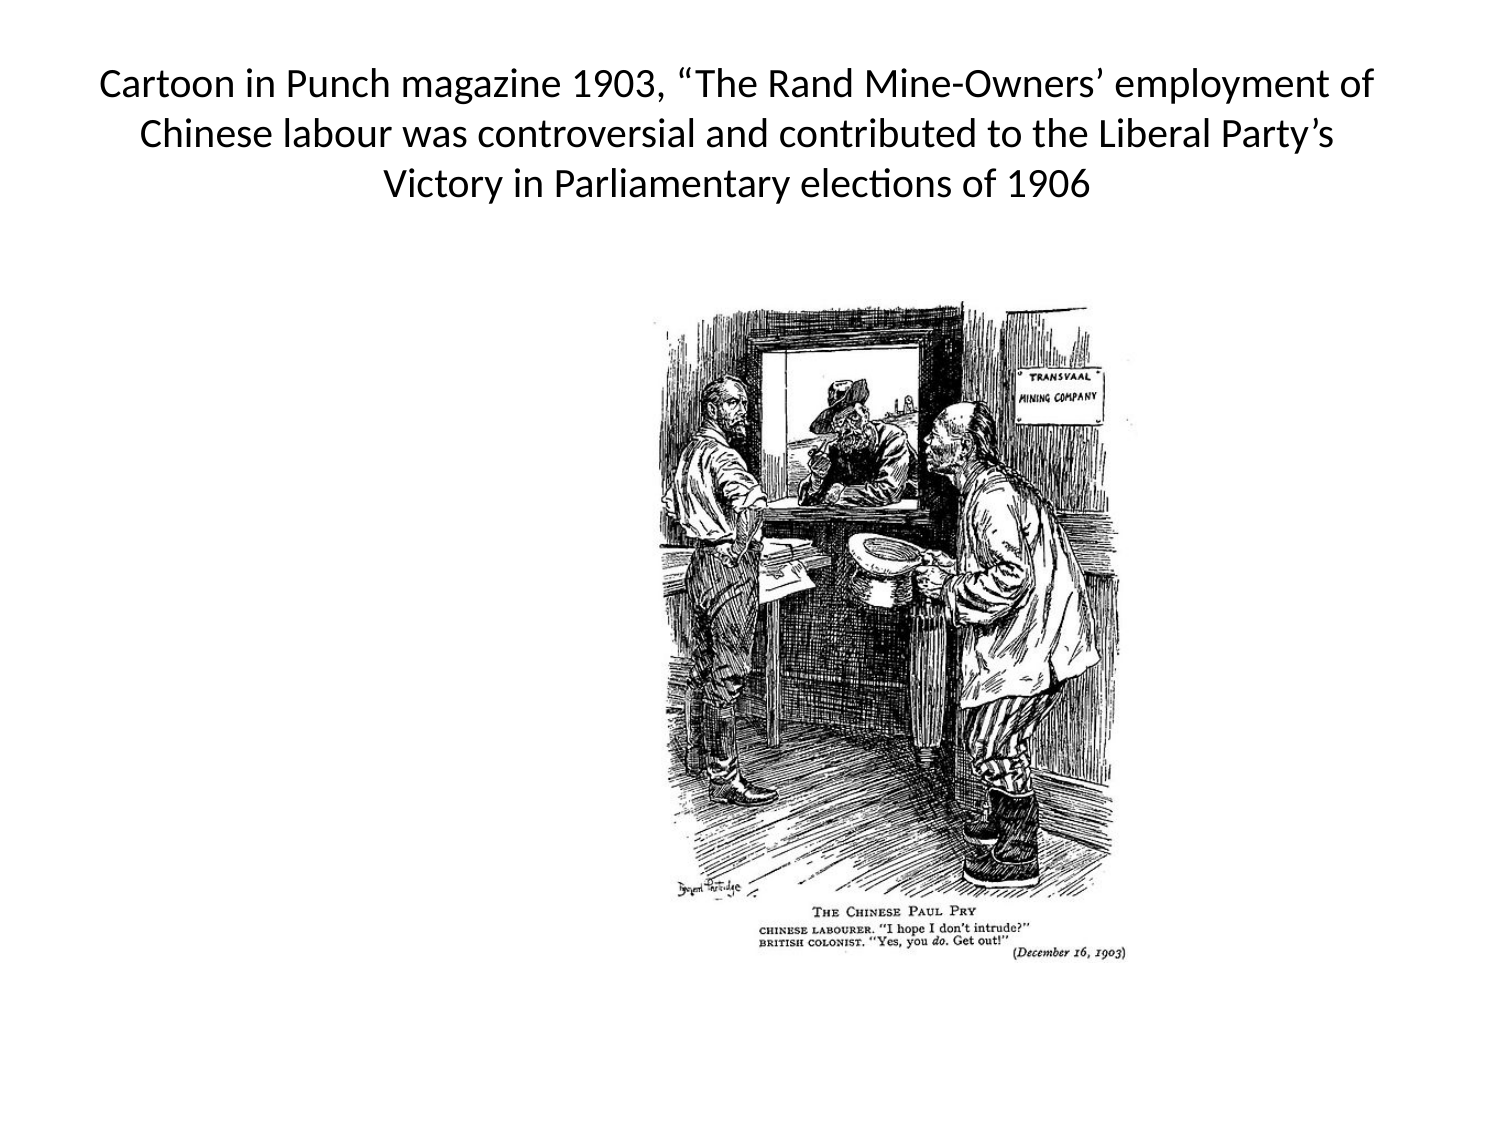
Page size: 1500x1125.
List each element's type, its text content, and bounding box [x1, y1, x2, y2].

title Cartoon in Punch magazine 1903, “The Rand Mine-Owners’ employment of Chinese labour was controversial and contributed to the Liberal Party’s Victory in Parliamentary elections of 1906 [62, 37, 1413, 225]
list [635, 299, 1138, 963]
